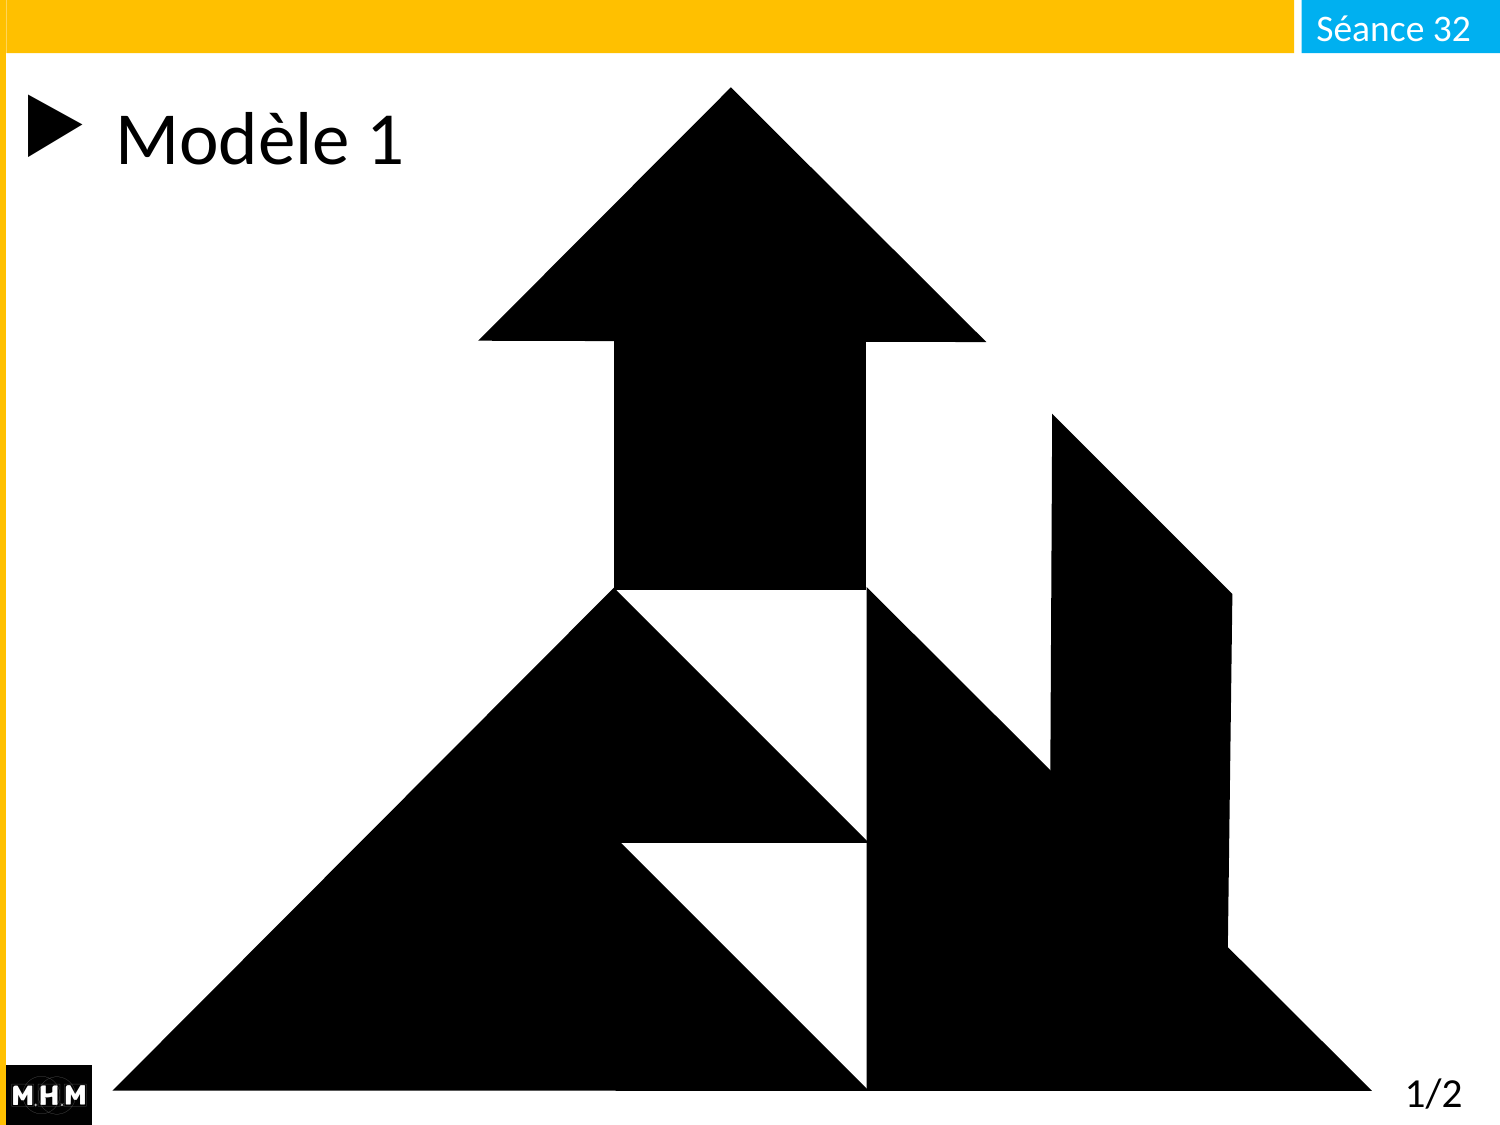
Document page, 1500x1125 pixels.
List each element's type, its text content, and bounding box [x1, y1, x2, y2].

text_box [866, 586, 1372, 1091]
title Modèle 1 [6, 50, 1390, 230]
picture [6, 1065, 92, 1125]
text_box [1050, 413, 1233, 951]
text_box [615, 589, 869, 843]
text_box [112, 587, 615, 1091]
text_box [615, 837, 869, 1091]
text_box [614, 342, 866, 590]
text_box [478, 87, 987, 343]
text_box 1/2 [1389, 1064, 1500, 1125]
